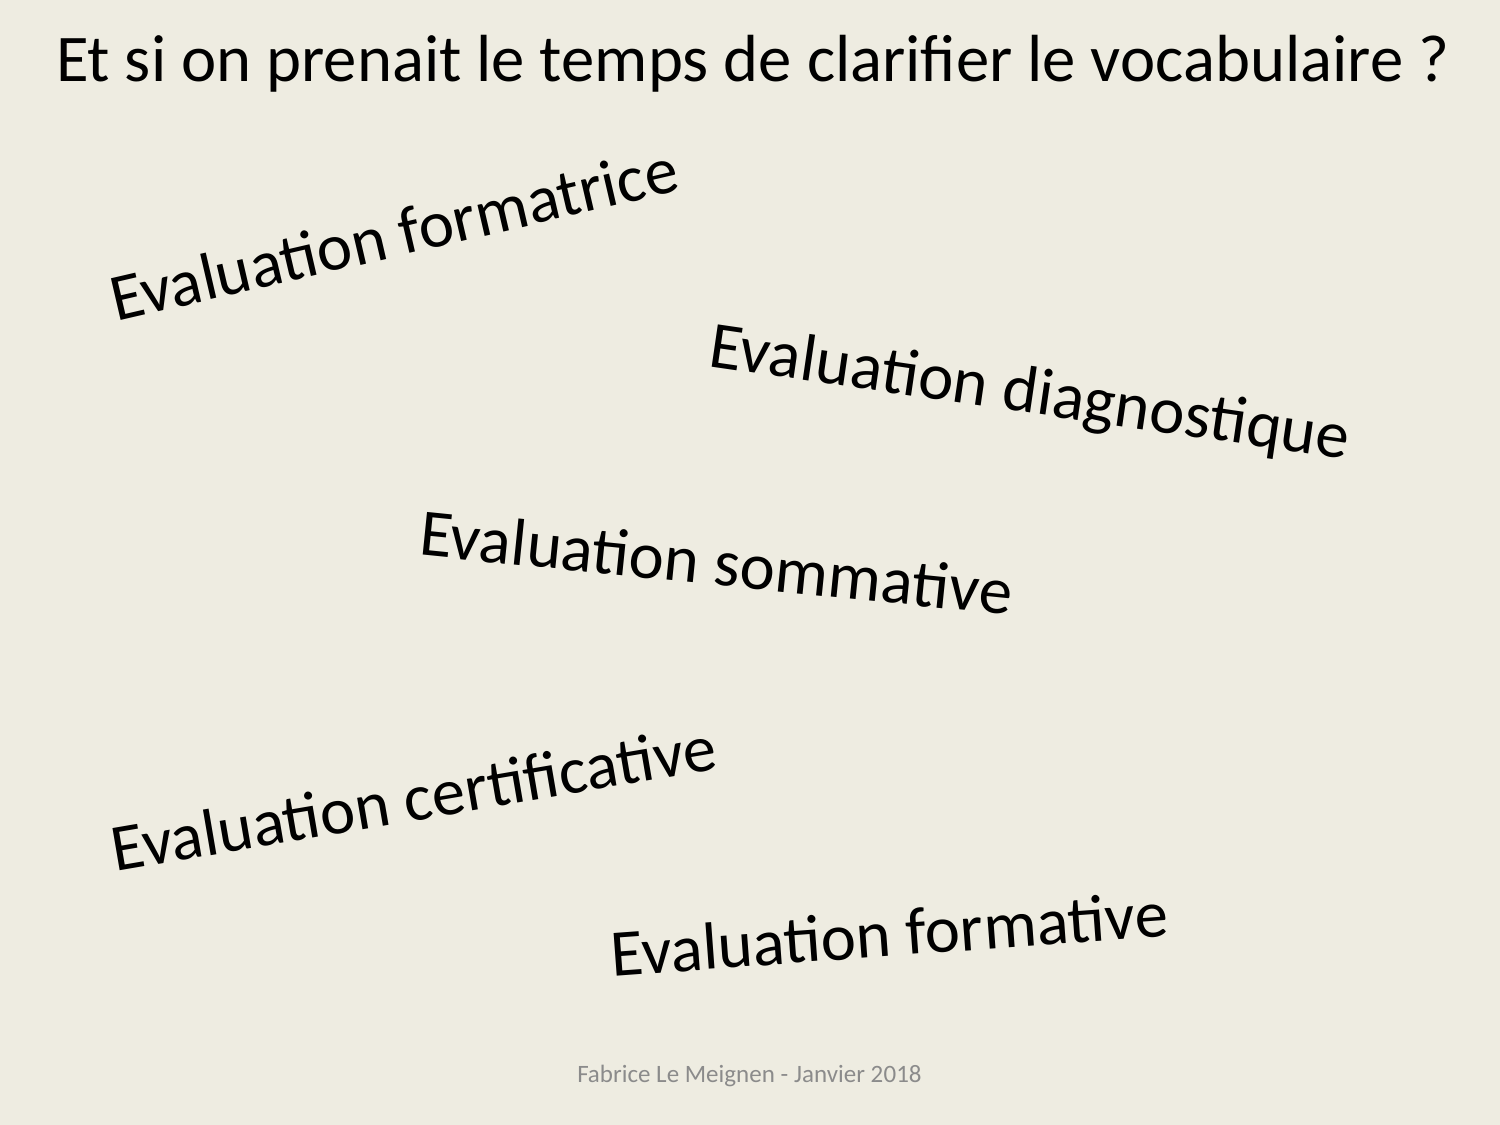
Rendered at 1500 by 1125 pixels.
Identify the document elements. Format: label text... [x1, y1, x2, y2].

text_box Evaluation formative [592, 850, 1312, 999]
text_box Evaluation certificative [88, 680, 809, 895]
text_box Evaluation sommative [401, 479, 1122, 647]
text_box Et si on prenait le temps de clarifier le vocabulaire ? [41, 7, 1471, 102]
text_box Evaluation formatrice [85, 90, 803, 346]
footer Fabrice Le Meignen - Janvier 2018 [512, 1042, 988, 1103]
text_box Evaluation diagnostique [689, 290, 1411, 489]
